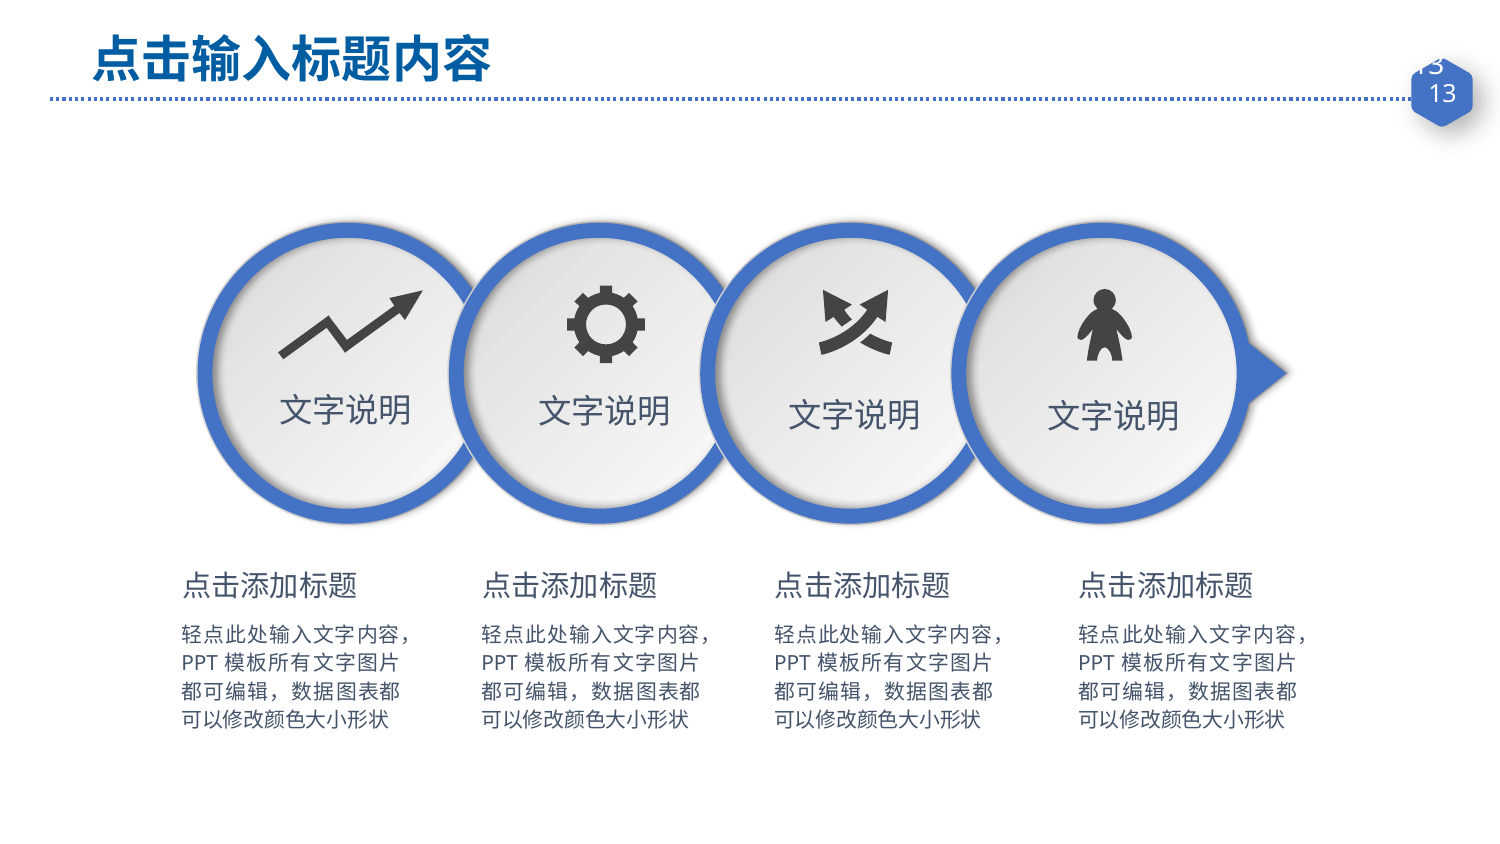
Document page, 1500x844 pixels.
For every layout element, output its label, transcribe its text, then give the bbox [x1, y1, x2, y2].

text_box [197, 222, 448, 524]
slide_number 13 [1394, 38, 1463, 97]
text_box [759, 559, 1009, 741]
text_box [951, 222, 1287, 524]
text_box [700, 222, 951, 524]
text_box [448, 222, 700, 524]
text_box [166, 559, 416, 741]
text_box 点击输入标题内容 [80, 21, 769, 94]
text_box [466, 559, 716, 741]
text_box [1063, 559, 1313, 741]
